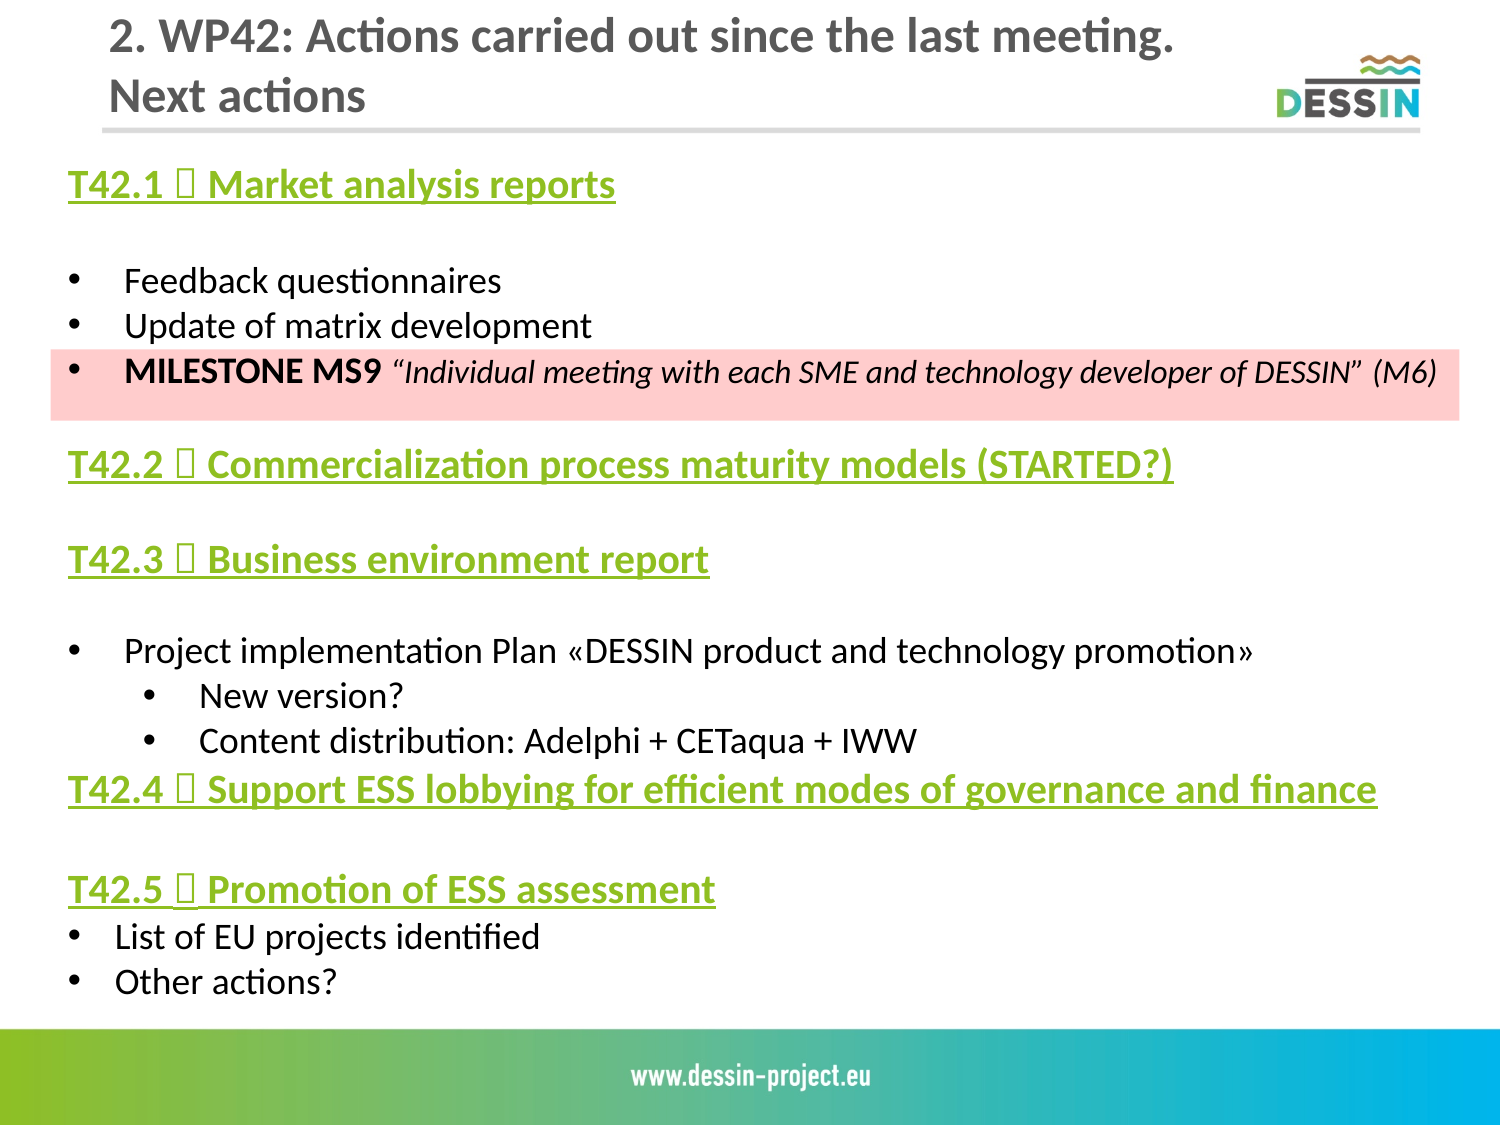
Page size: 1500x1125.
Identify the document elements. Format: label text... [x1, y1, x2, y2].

text_box 2. WP42: Actions carried out since the last meeting. Next actions [93, 0, 1223, 131]
picture [0, 0, 1500, 1125]
text_box T42.1  Market analysis reports Feedback questionnaires Update of matrix development MILESTONE MS9 “Individual meeting with each SME and technology developer of DESSIN” (M6) T42.2  Commercialization process maturity models (STARTED?) T42.3  Business environment report Project implementation Plan «DESSIN product and technology promotion» New version? Content distribution: Adelphi + CETaqua + IWW T42.4  Support ESS lobbying for efficient modes of governance and finance T42.5  Promotion of ESS assessment List of EU projects identified Other actions? [53, 149, 1460, 1009]
text_box [49, 347, 53, 423]
